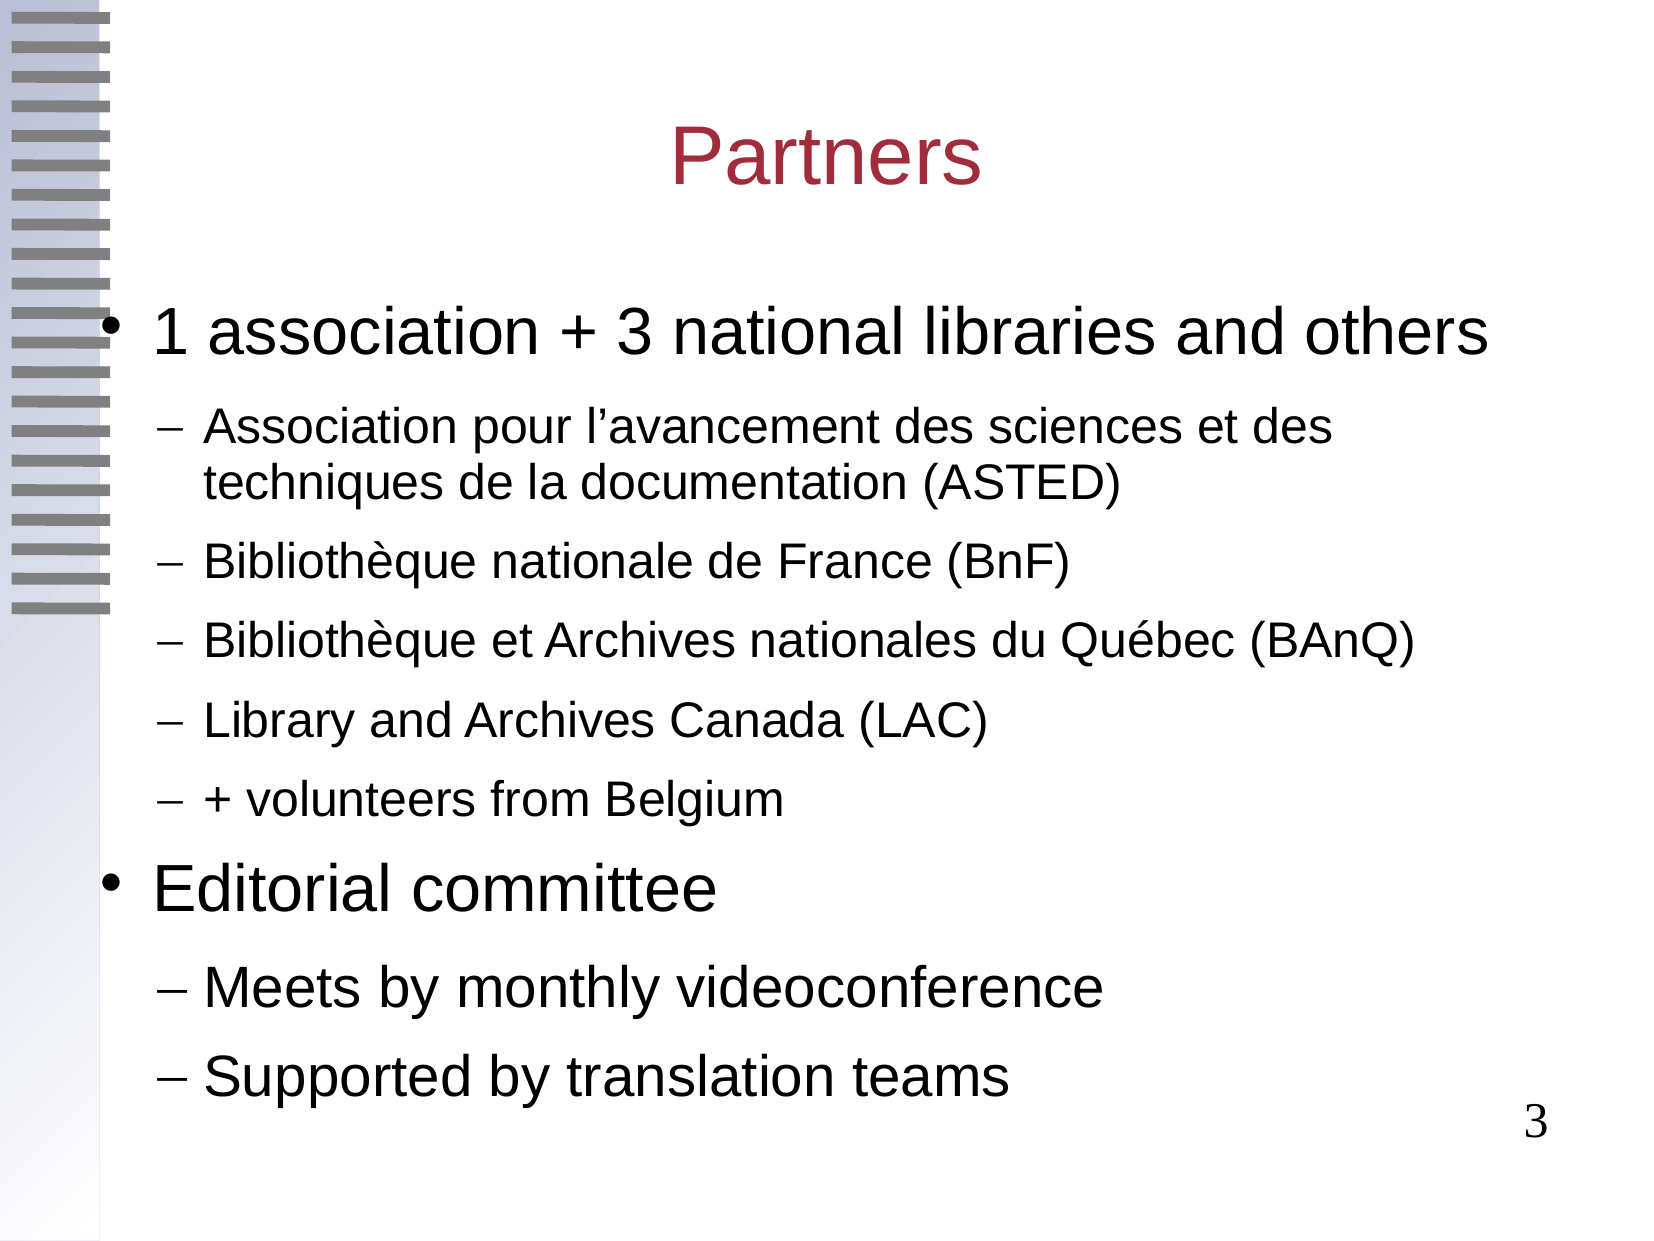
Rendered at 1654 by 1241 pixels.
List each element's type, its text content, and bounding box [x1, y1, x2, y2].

list 1 association + 3 national libraries and others Association pour l’avancement des sciences et des techniques de la documentation (ASTED) Bibliothèque nationale de France (BnF) Bibliothèque et Archives nationales du Québec (BAnQ) Library and Archives Canada (LAC) + volunteers from Belgium Editorial committee Meets by monthly videoconference Supported by translation teams [82, 289, 1571, 1117]
title Partners [82, 49, 1571, 257]
